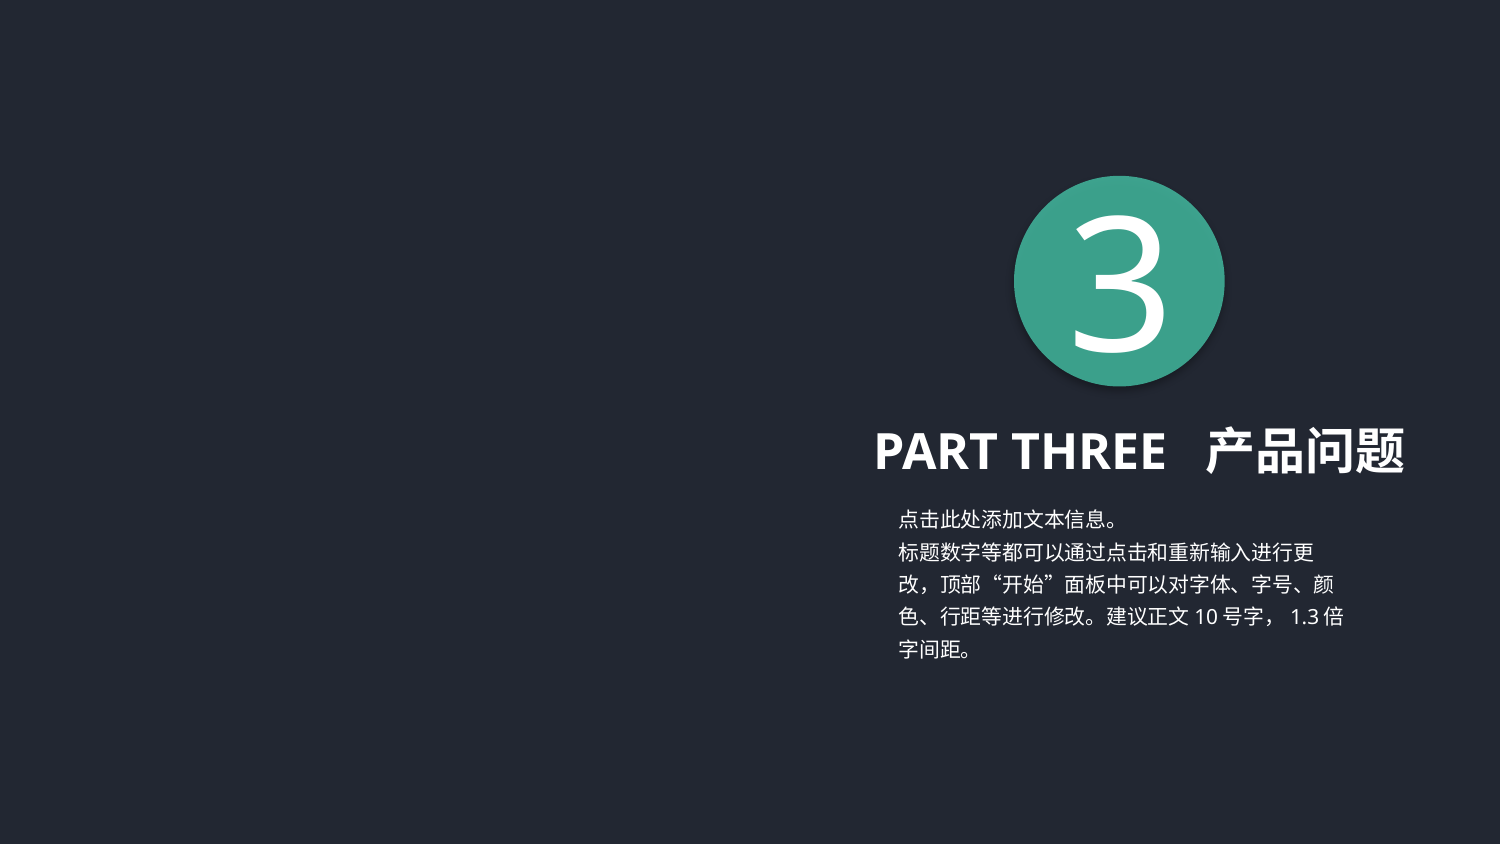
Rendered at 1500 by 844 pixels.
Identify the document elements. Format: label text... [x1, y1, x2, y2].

text_box PART THREE 产品问题 [858, 412, 1421, 487]
text_box 3 [1052, 156, 1190, 397]
text_box [1013, 199, 1052, 364]
text_box 点击此处添加文本信息。 标题数字等都可以通过点击和重新输入进行更改，顶部“开始”面板中可以对字体、字号、颜色、行距等进行修改。建议正文10号字，1.3倍字间距。 [884, 491, 1365, 669]
text_box [1190, 201, 1226, 361]
